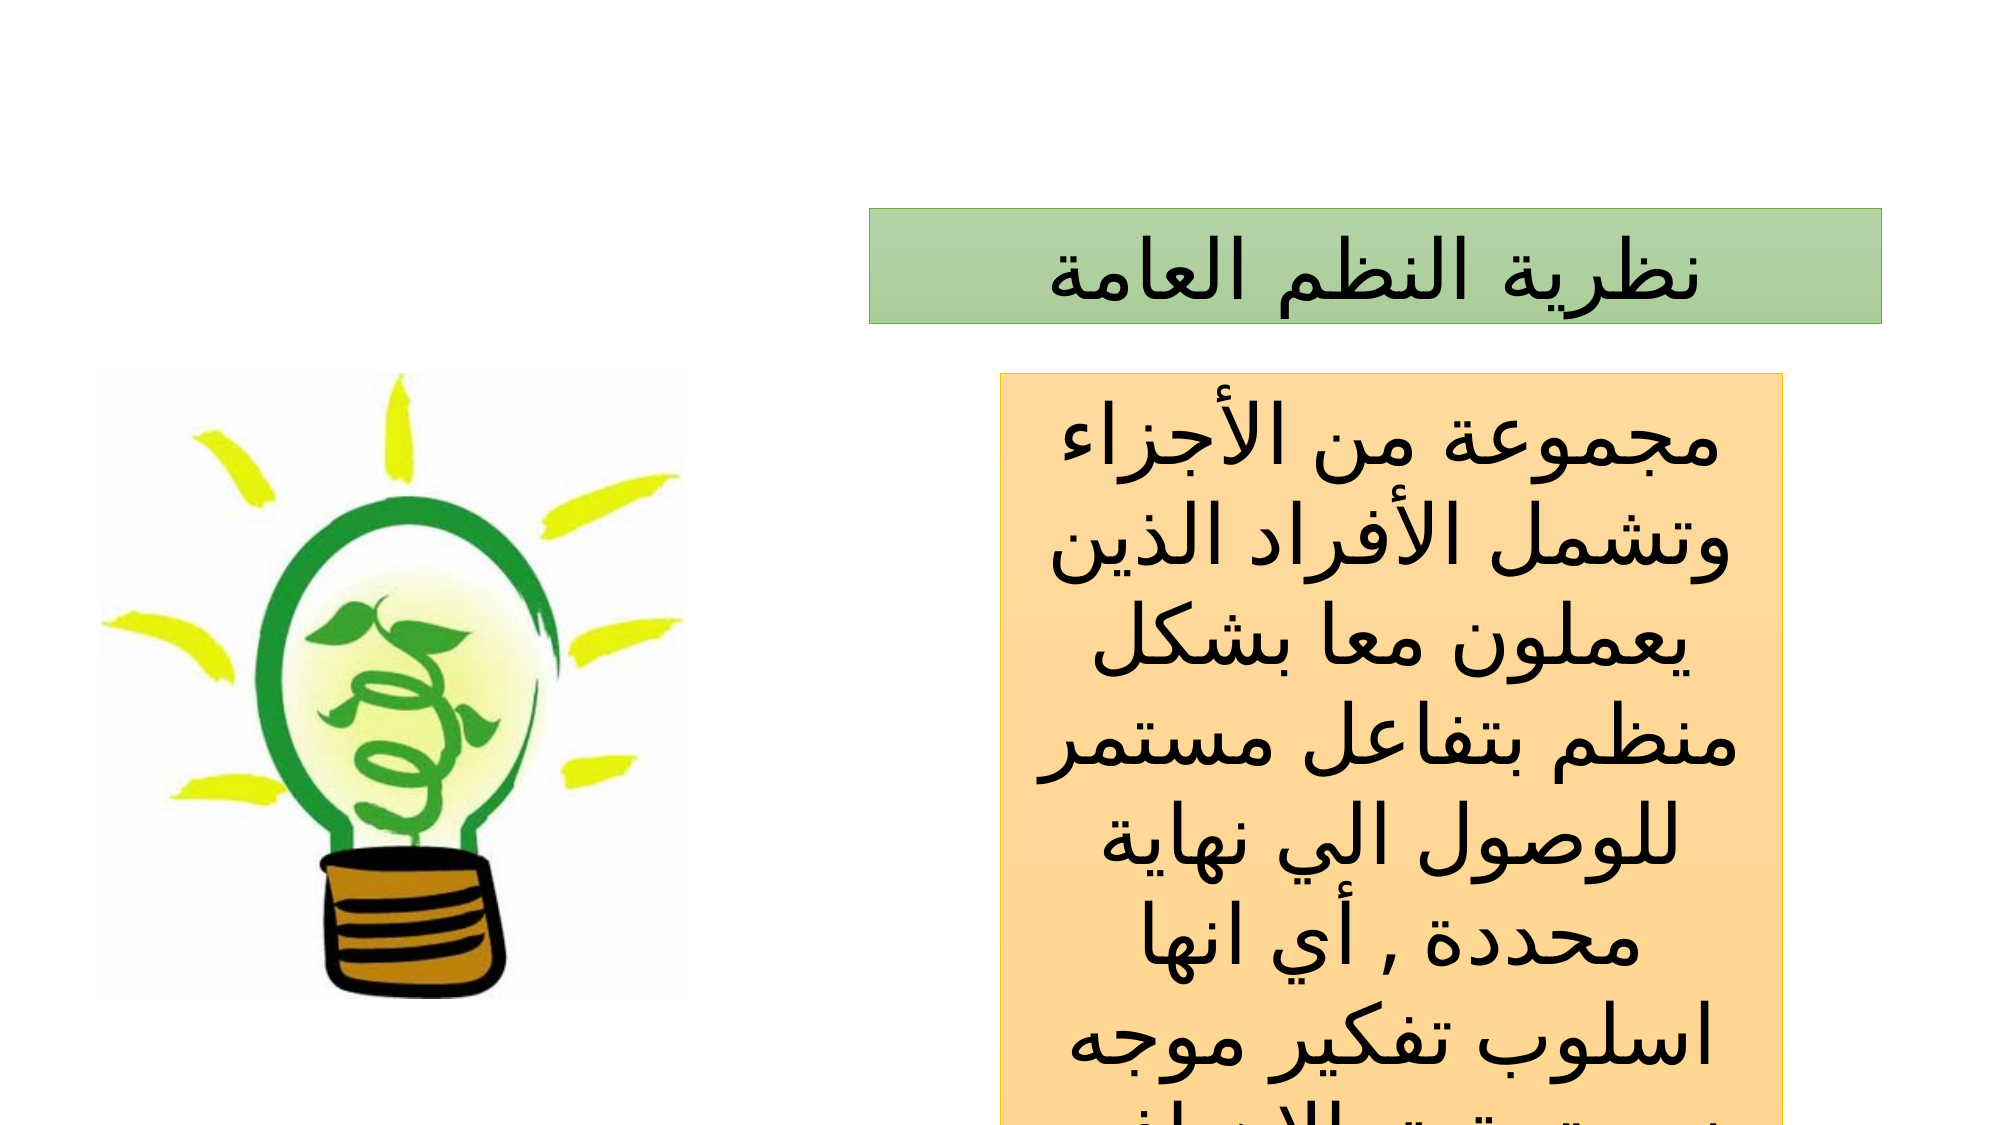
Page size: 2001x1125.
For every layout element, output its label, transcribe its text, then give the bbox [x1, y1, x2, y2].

text_box نظرية النظم العامة [869, 208, 1882, 324]
text_box مجموعة من الأجزاء وتشمل الأفراد الذين يعملون معا بشكل منظم بتفاعل مستمر للوصول الي نهاية محددة , أي انها اسلوب تفكير موجه نحو تحقيق الاهداف [1000, 373, 1783, 1125]
picture [101, 373, 683, 999]
